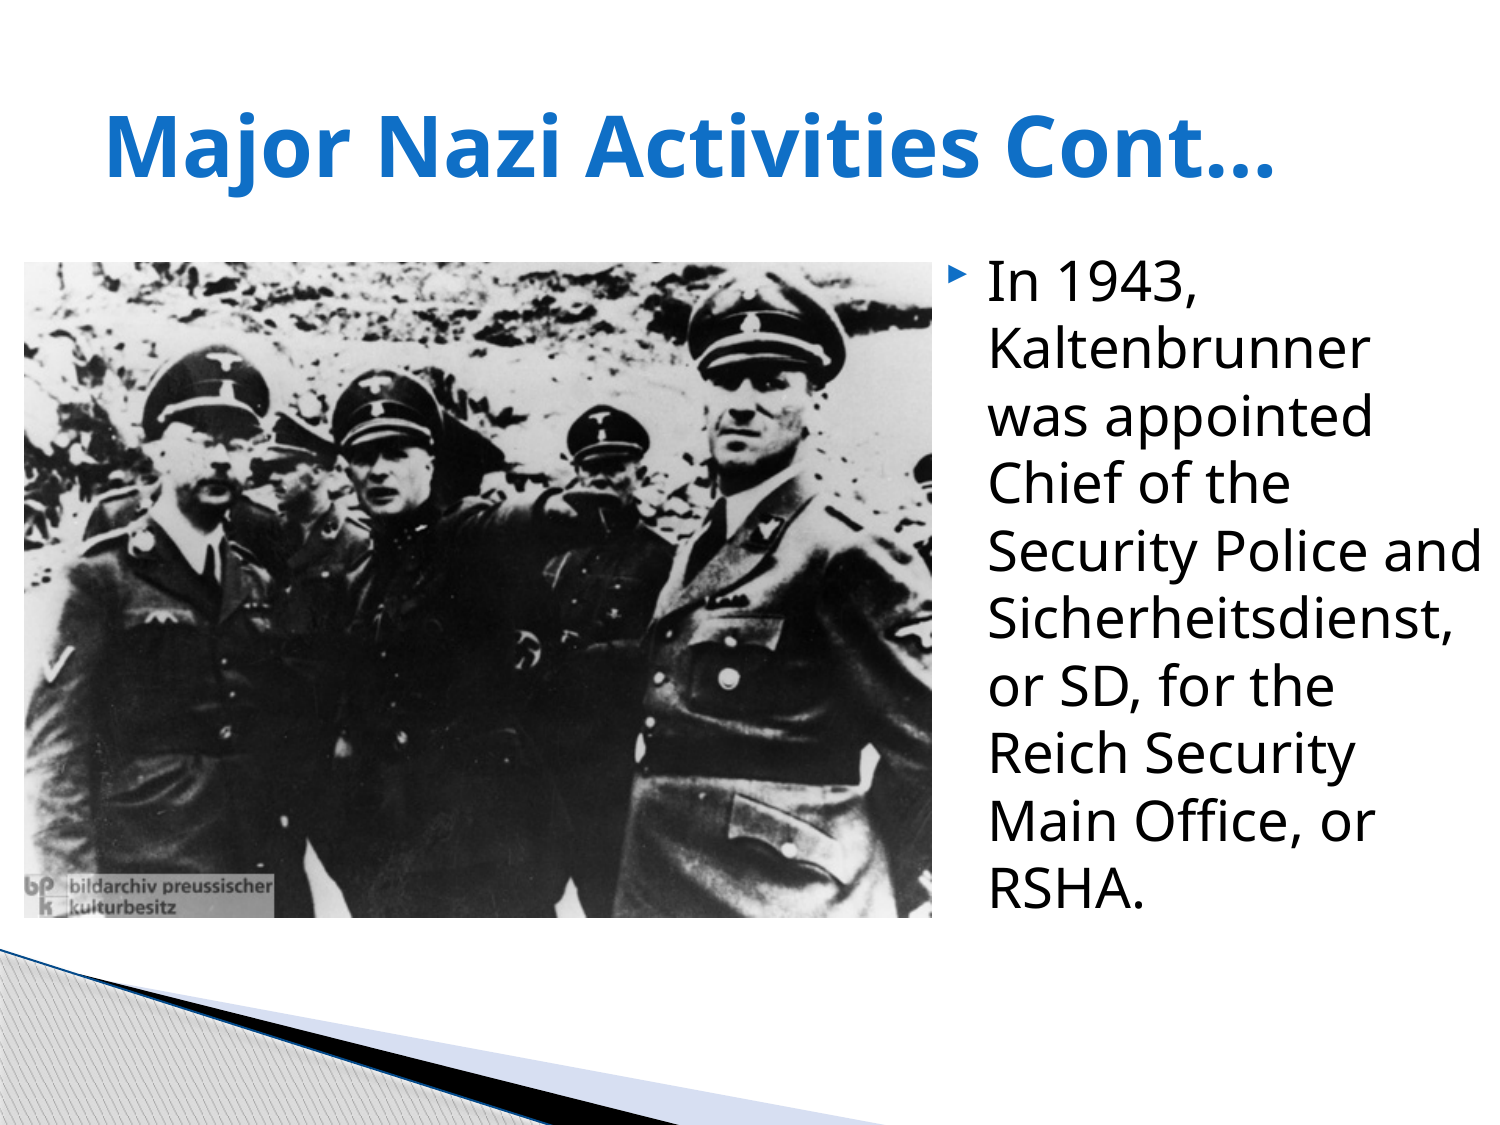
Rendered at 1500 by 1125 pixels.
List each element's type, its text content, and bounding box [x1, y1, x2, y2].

list In 1943, Kaltenbrunner was appointed Chief of the Security Police and Sicherheitsdienst, or SD, for the Reich Security Main Office, or RSHA. [912, 237, 1500, 1068]
picture [24, 262, 932, 918]
title Major Nazi Activities Cont… [87, 50, 1438, 238]
